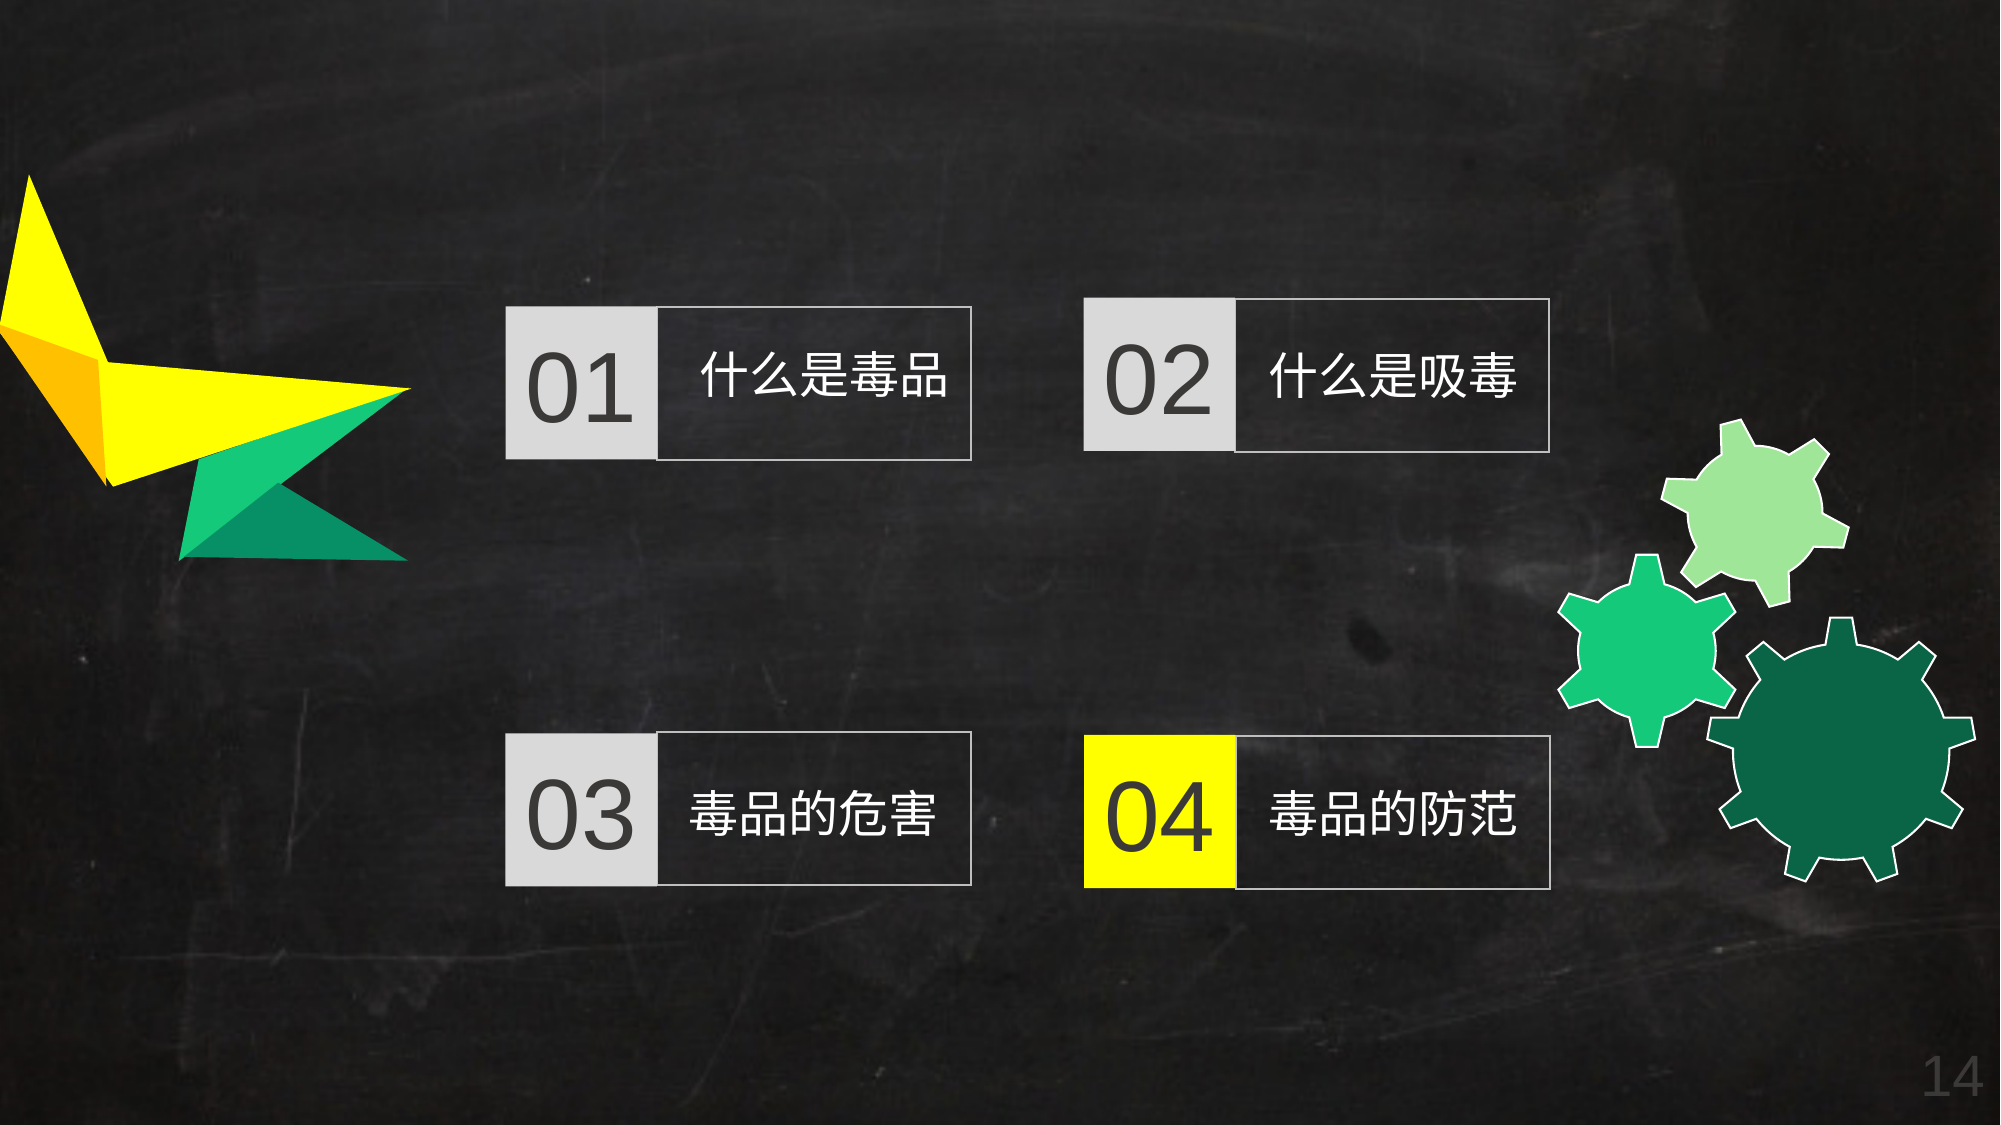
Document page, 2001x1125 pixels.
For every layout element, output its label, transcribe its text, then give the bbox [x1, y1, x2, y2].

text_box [1083, 297, 1595, 452]
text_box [505, 306, 972, 461]
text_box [1548, 395, 1977, 887]
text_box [5, 143, 406, 591]
picture [0, 0, 2000, 1125]
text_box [1084, 734, 1550, 890]
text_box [505, 732, 972, 887]
slide_number 14 [1886, 1042, 2000, 1103]
